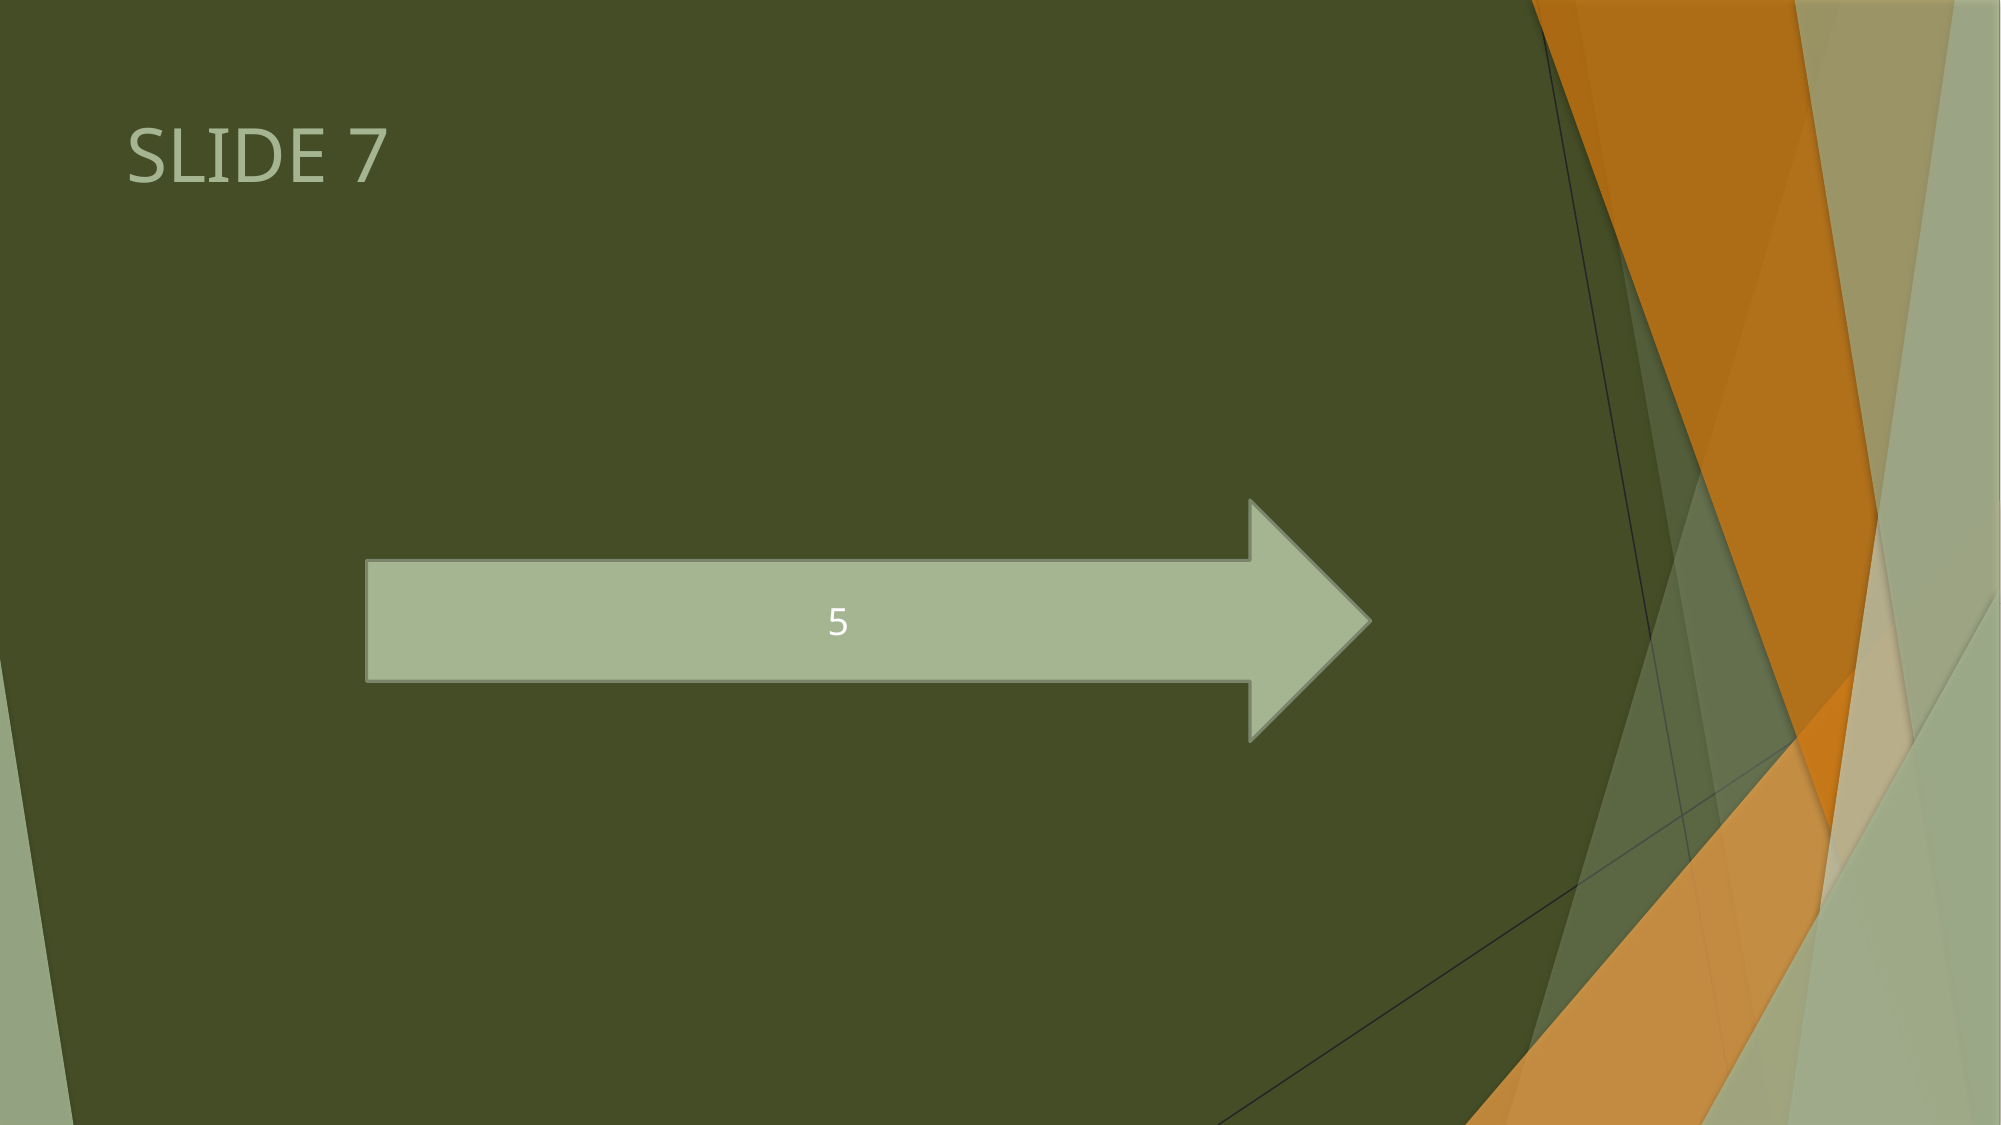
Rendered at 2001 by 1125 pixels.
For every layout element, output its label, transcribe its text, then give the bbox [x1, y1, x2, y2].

text_box 5 [365, 498, 1372, 744]
title SLIDE 7 [111, 99, 1522, 317]
